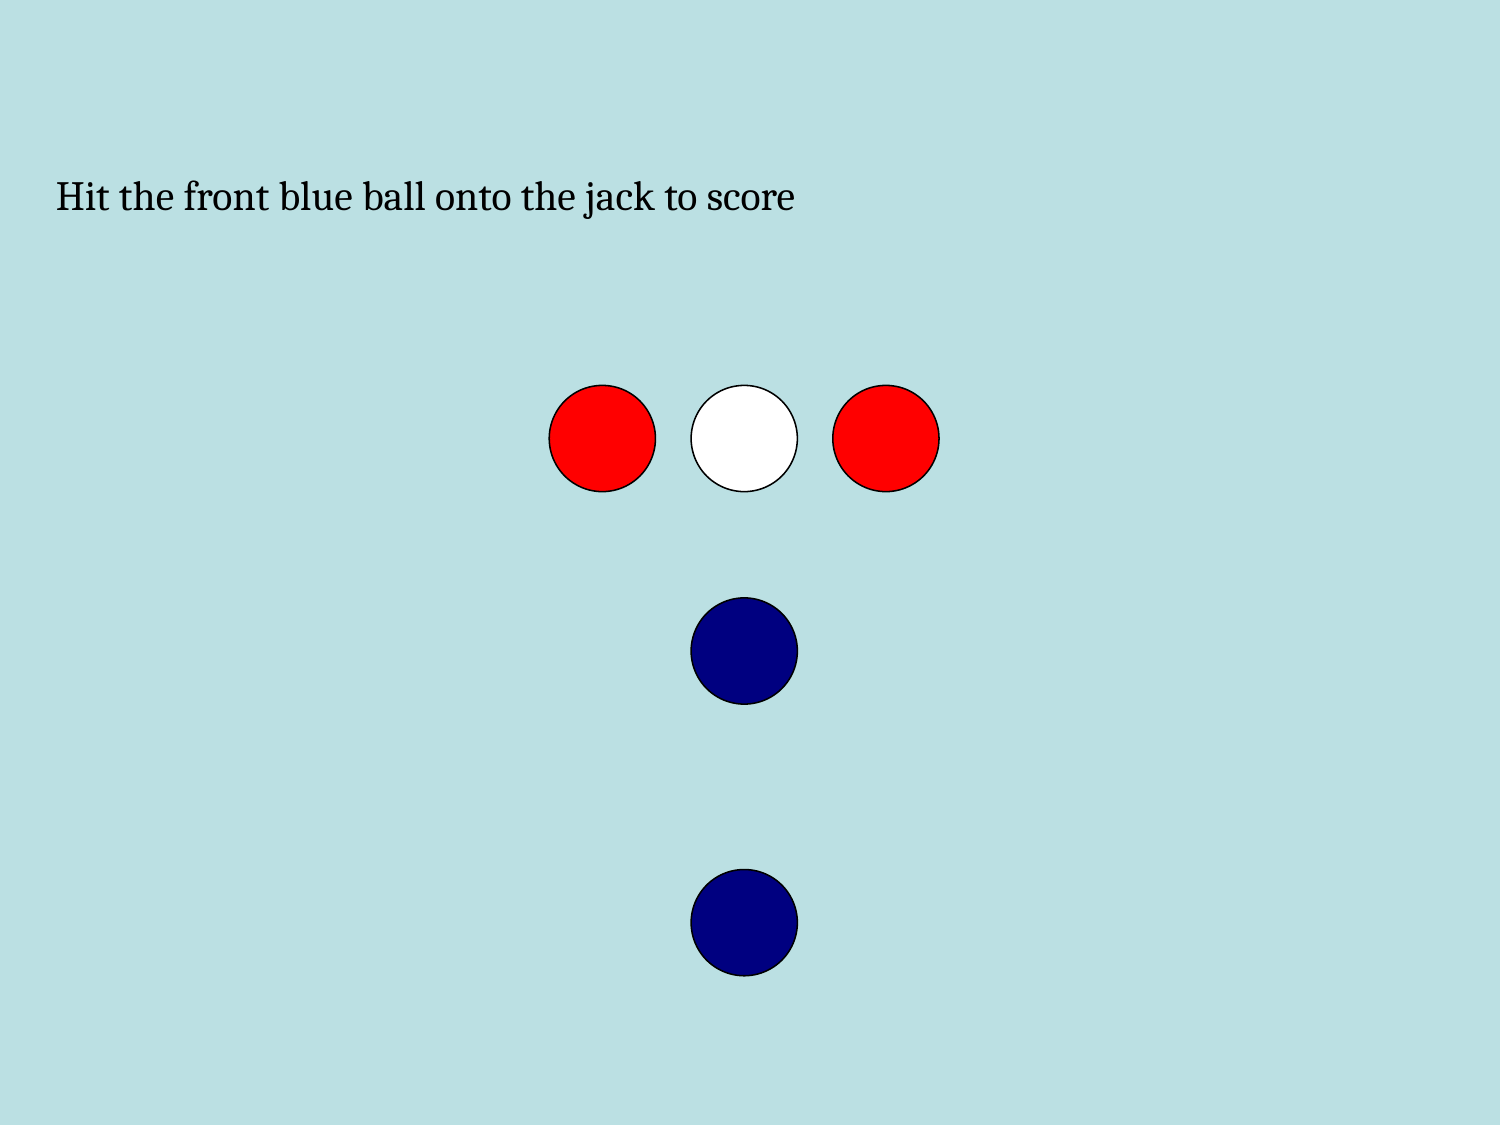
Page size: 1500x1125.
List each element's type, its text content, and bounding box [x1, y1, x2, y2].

text_box [691, 385, 798, 492]
text_box [832, 385, 940, 492]
text_box [691, 869, 798, 976]
text_box [691, 597, 798, 705]
text_box Hit the front blue ball onto the jack to score [41, 160, 845, 226]
text_box [549, 385, 656, 492]
